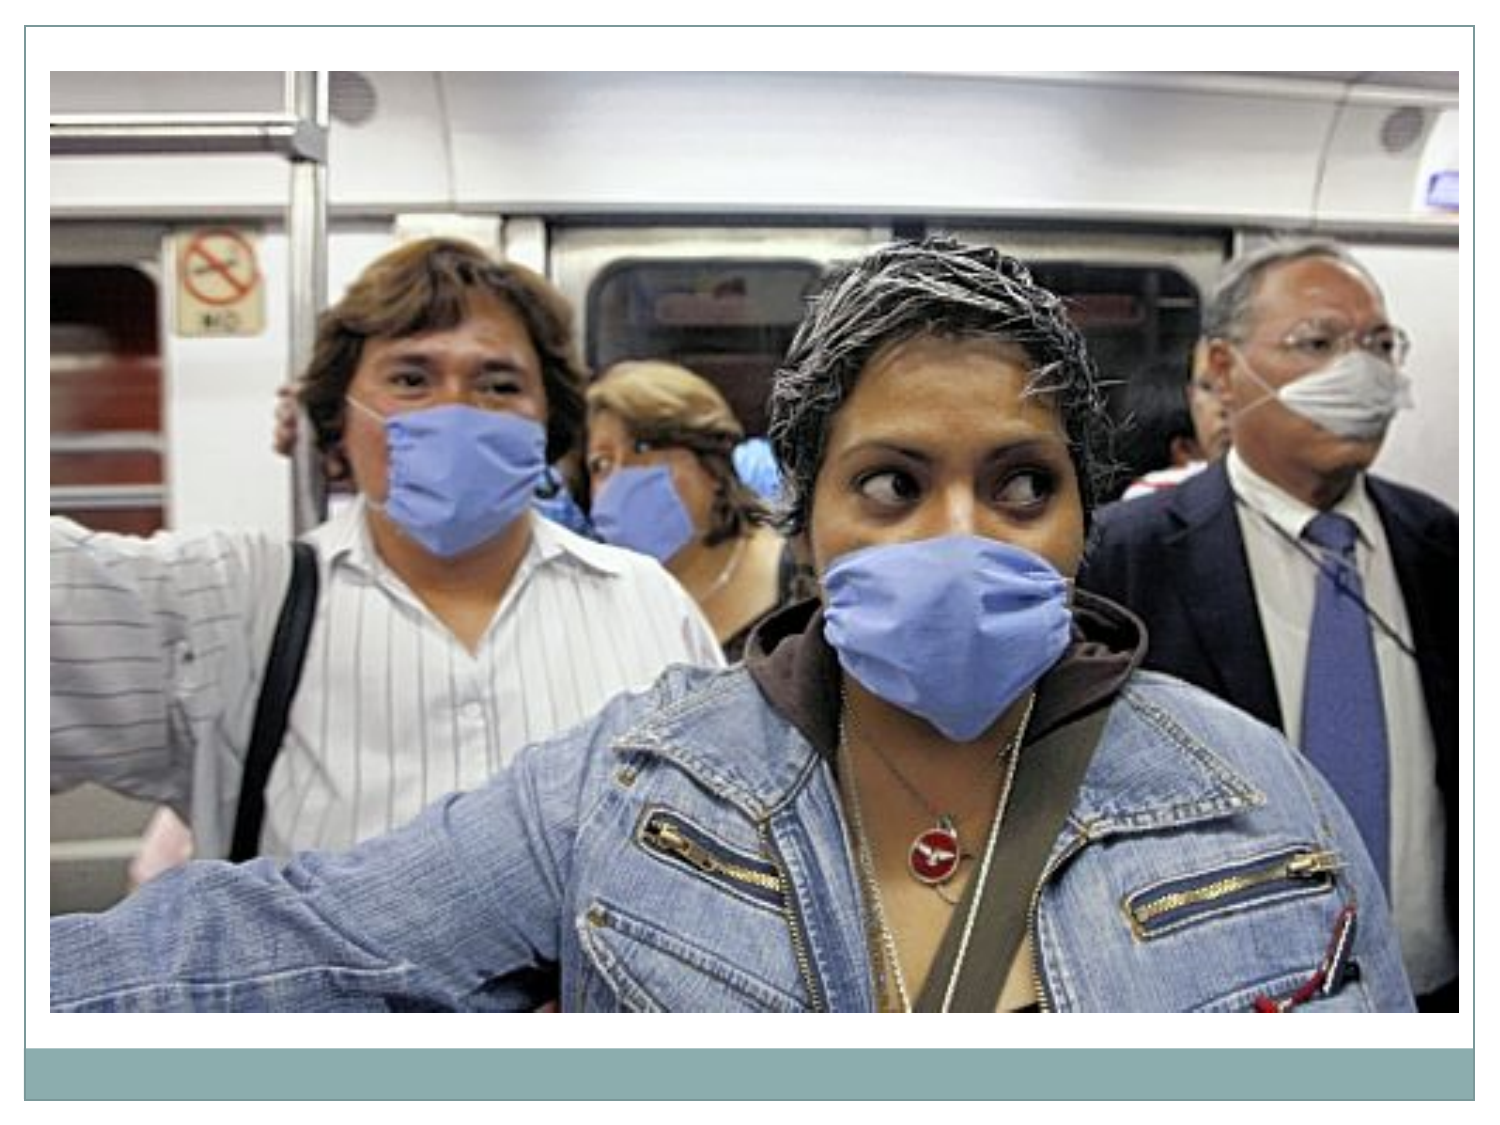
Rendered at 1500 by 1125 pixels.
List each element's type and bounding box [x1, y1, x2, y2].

picture [49, 71, 1459, 1013]
